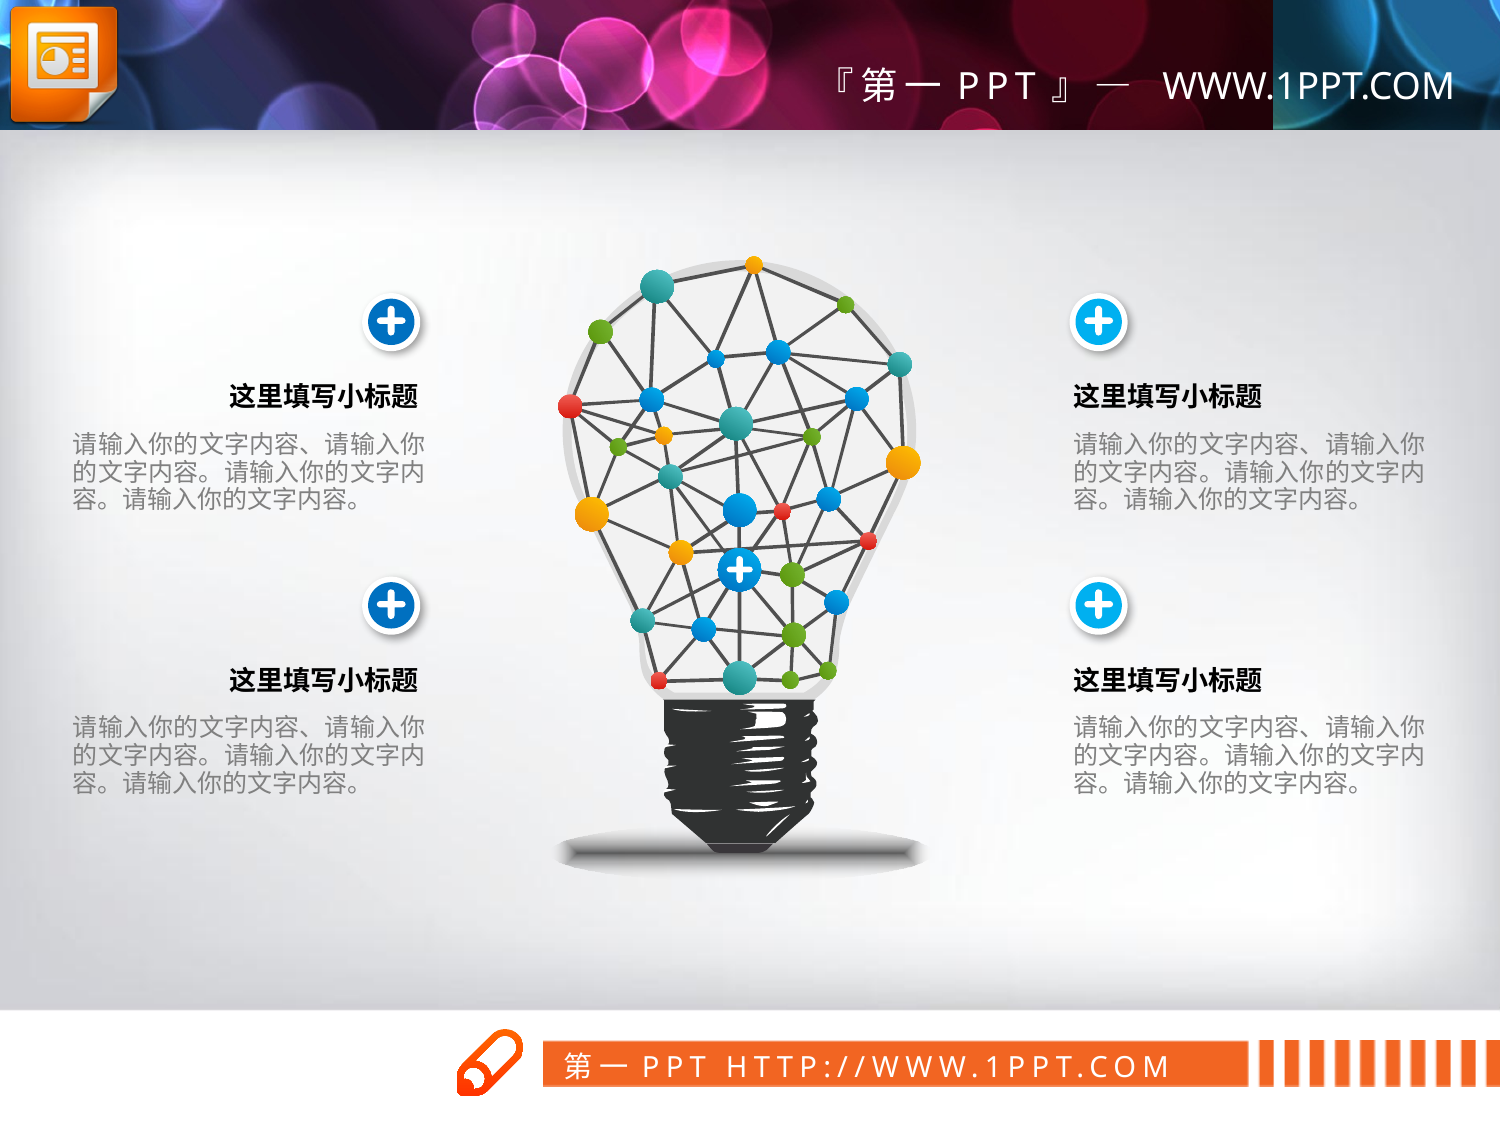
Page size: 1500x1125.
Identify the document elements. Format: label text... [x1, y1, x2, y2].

text_box 这里填写小标题 [209, 368, 446, 422]
picture [0, 0, 1500, 1012]
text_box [1069, 576, 1128, 635]
text_box [548, 842, 933, 882]
text_box 请输入你的文字内容、请输入你的文字内容。请输入你的文字内容。请输入你的文字内容。 [53, 704, 446, 808]
text_box 请输入你的文字内容、请输入你的文字内容。请输入你的文字内容。请输入你的文字内容。 [1053, 420, 1446, 524]
text_box 请输入你的文字内容、请输入你的文字内容。请输入你的文字内容。请输入你的文字内容。 [1053, 704, 1446, 808]
text_box 请输入你的文字内容、请输入你的文字内容。请输入你的文字内容。请输入你的文字内容。 [53, 420, 446, 524]
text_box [361, 576, 421, 635]
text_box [361, 292, 421, 352]
text_box 这里填写小标题 [1053, 368, 1290, 422]
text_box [1069, 292, 1128, 352]
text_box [557, 255, 921, 695]
text_box 这里填写小标题 [209, 652, 446, 706]
text_box 这里填写小标题 [1053, 652, 1290, 706]
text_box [562, 703, 917, 854]
picture [543, 1040, 1500, 1087]
